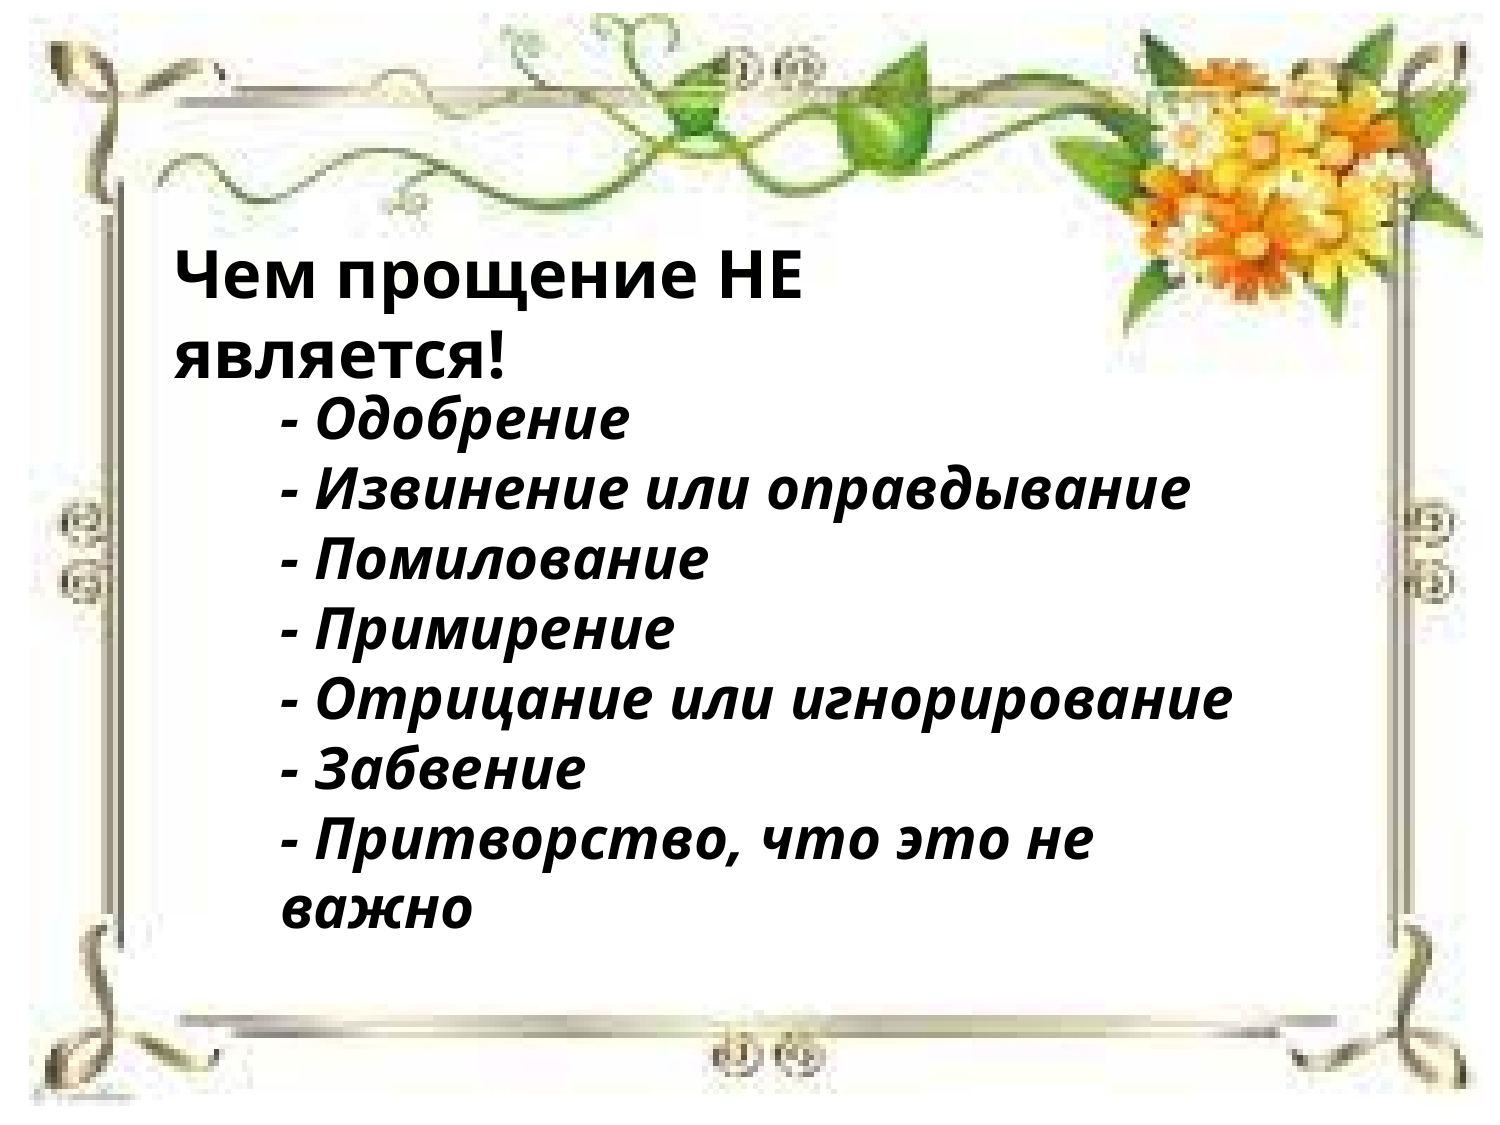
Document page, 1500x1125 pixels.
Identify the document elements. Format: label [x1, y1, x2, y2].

list [29, 13, 1483, 1106]
